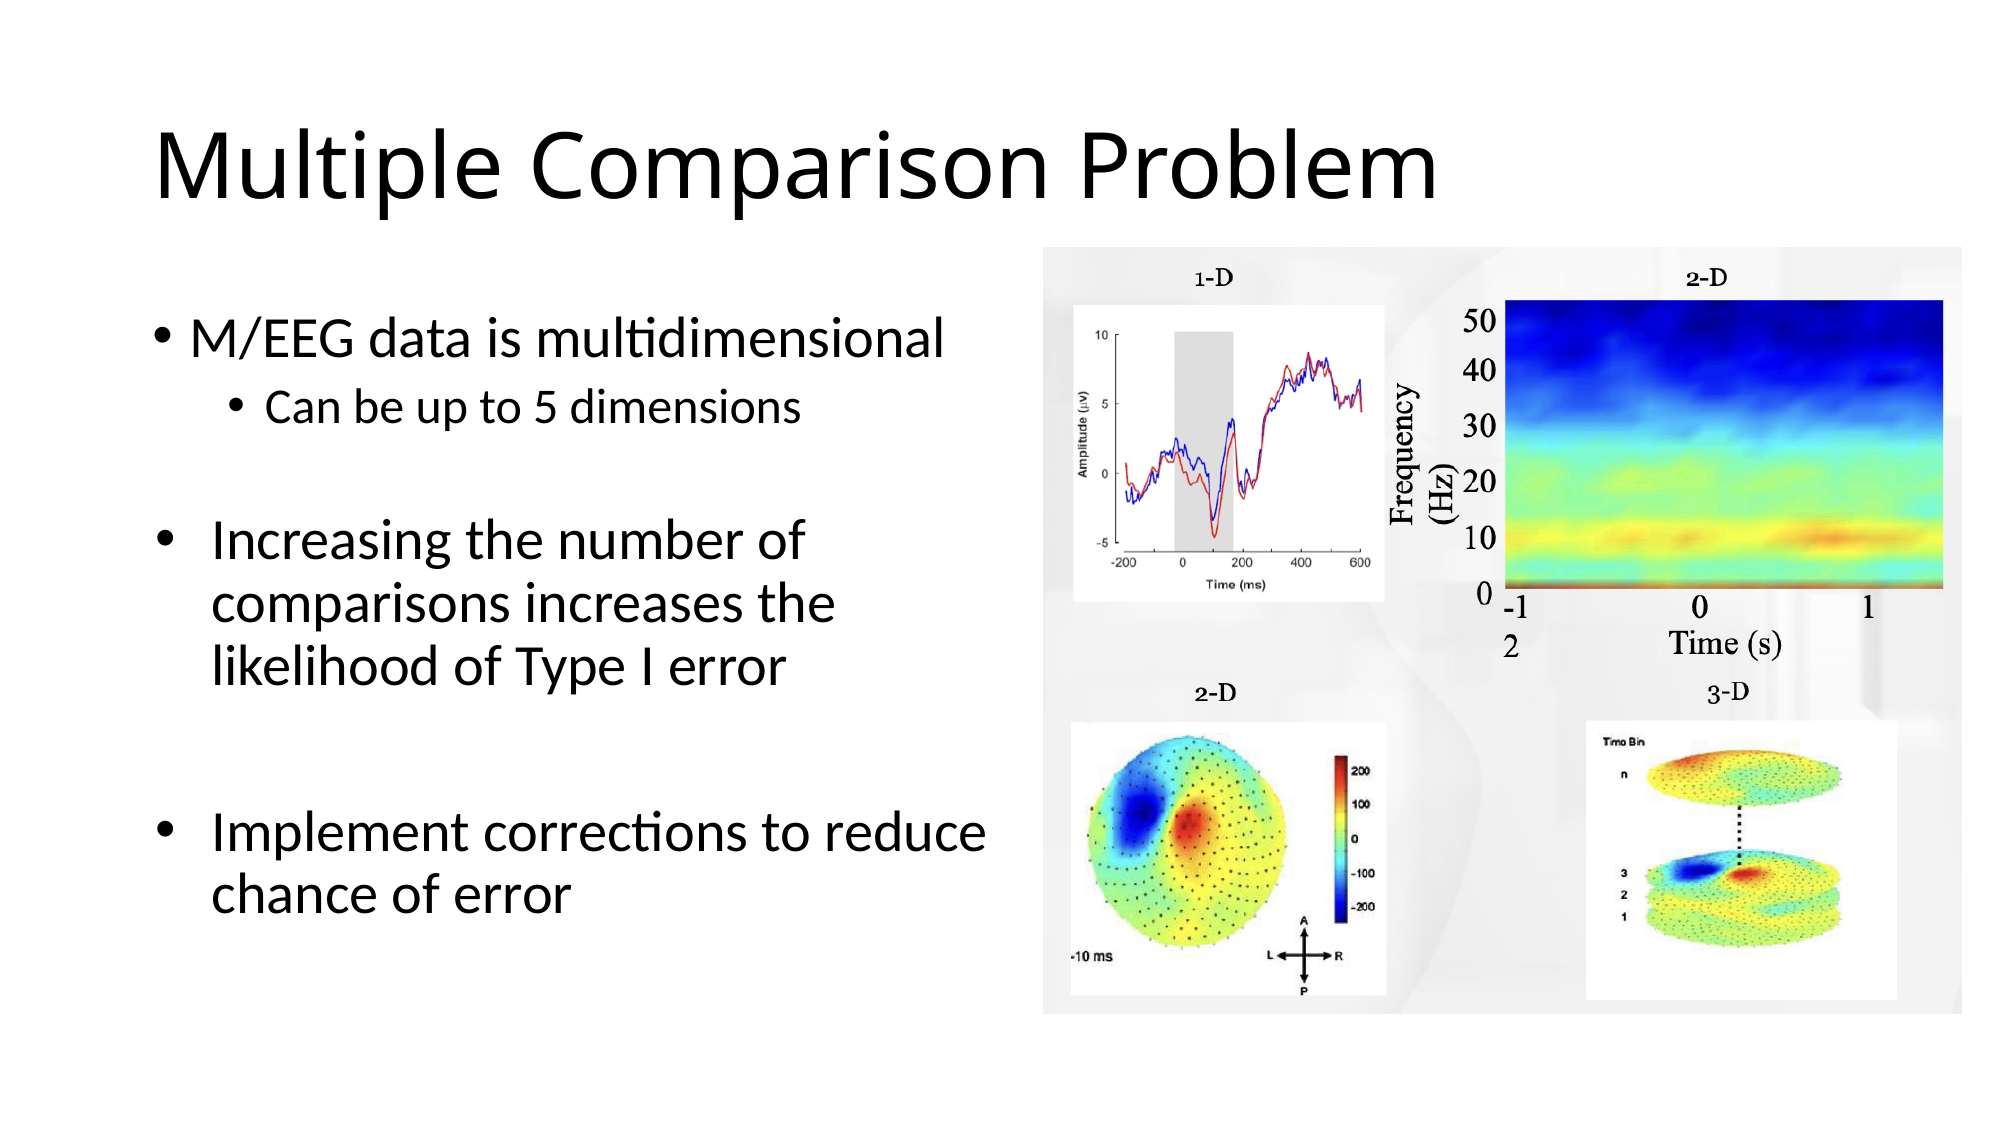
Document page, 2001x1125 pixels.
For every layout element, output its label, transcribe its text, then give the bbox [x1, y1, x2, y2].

title Multiple Comparison Problem [137, 59, 1863, 278]
list M/EEG data is multidimensional Can be up to 5 dimensions Increasing the number of comparisons increases the likelihood of Type I error Implement corrections to reduce chance of error [137, 299, 1043, 1014]
picture [1043, 247, 1962, 1014]
